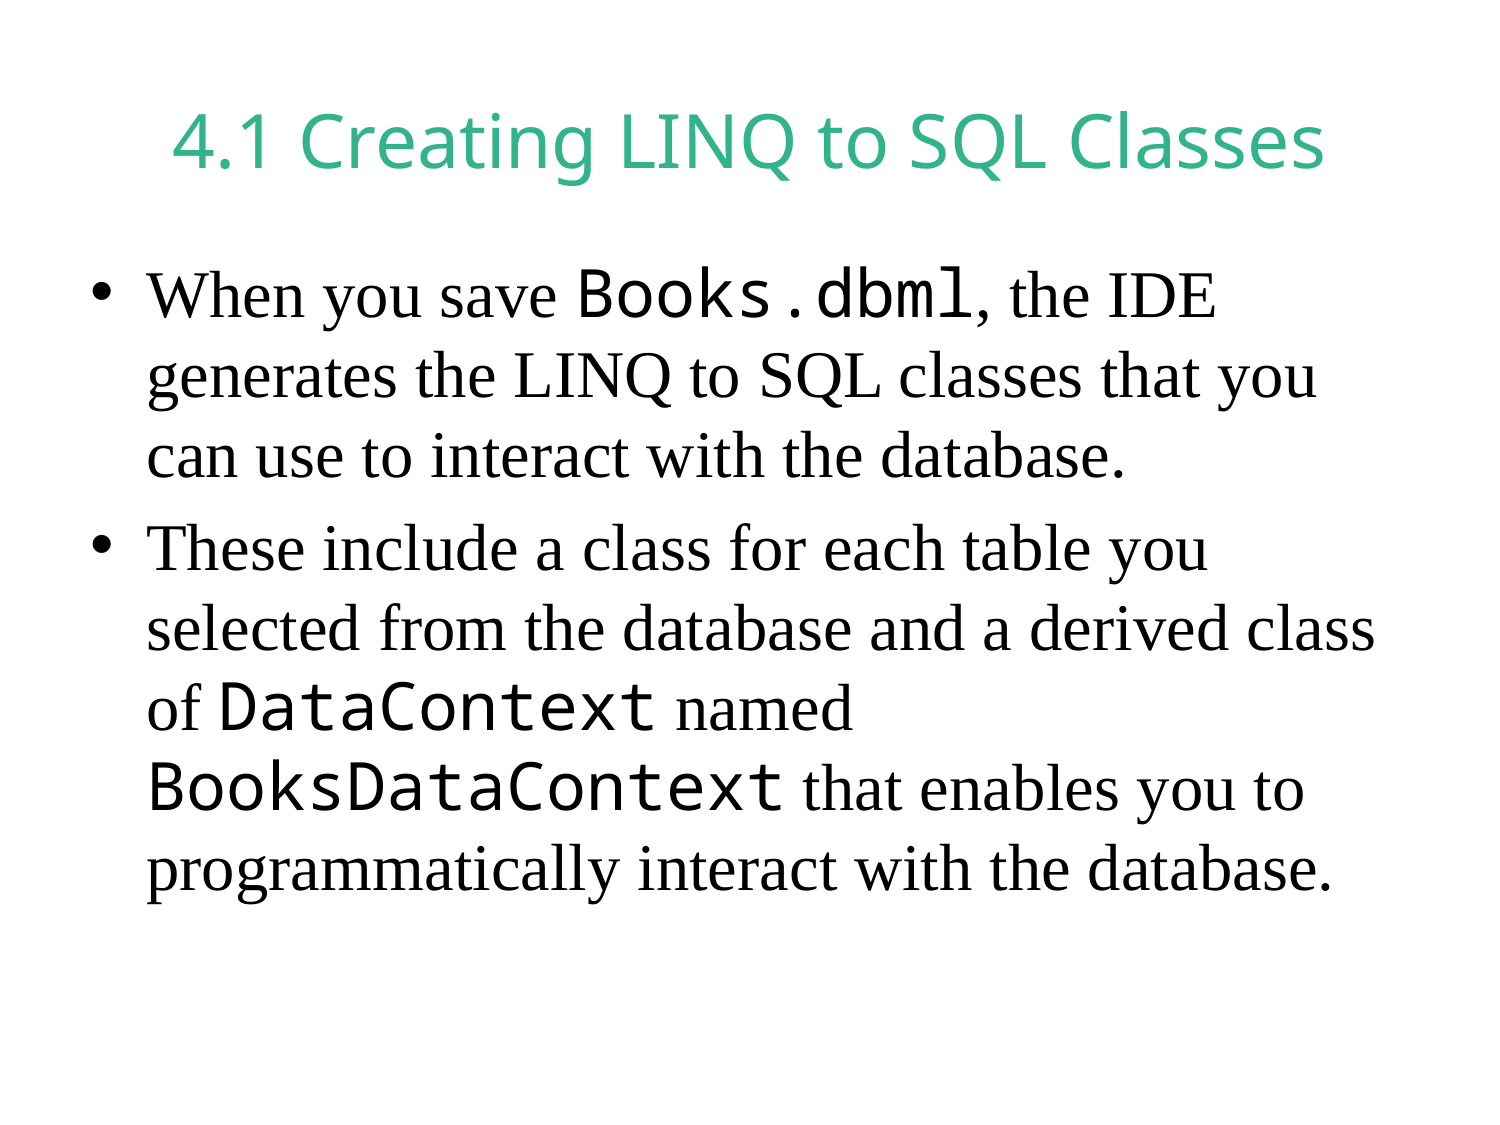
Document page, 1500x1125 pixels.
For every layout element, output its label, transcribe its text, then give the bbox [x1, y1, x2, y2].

title 4.1 Creating LINQ to SQL Classes [75, 45, 1425, 233]
list When you save Books.dbml, the IDE generates the LINQ to SQL classes that you can use to interact with the database. These include a class for each table you selected from the database and a derived class of DataContext named BooksDataContext that enables you to programmatically interact with the database. [75, 242, 1425, 986]
